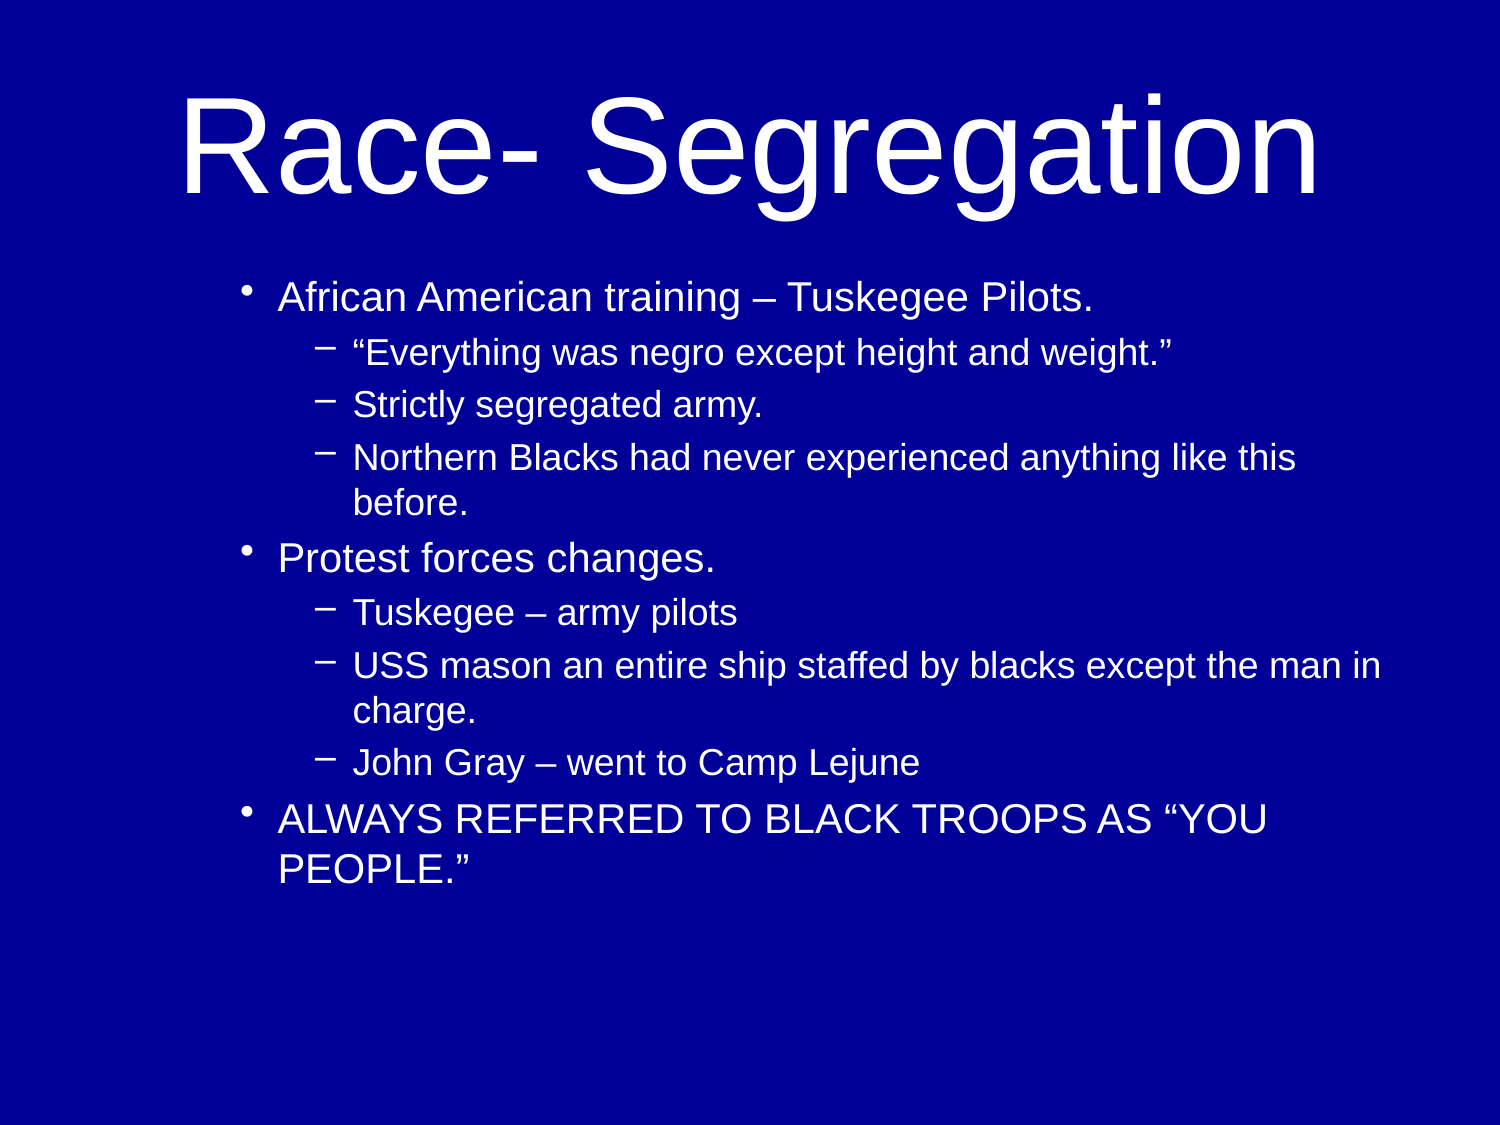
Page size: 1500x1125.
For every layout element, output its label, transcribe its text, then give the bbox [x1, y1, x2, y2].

list African American training – Tuskegee Pilots. “Everything was negro except height and weight.” Strictly segregated army. Northern Blacks had never experienced anything like this before. Protest forces changes. Tuskegee – army pilots USS mason an entire ship staffed by blacks except the man in charge. John Gray – went to Camp Lejune ALWAYS REFERRED TO BLACK TROOPS AS “YOU PEOPLE.” [74, 262, 1426, 1006]
title Race- Segregation [74, 44, 1426, 233]
